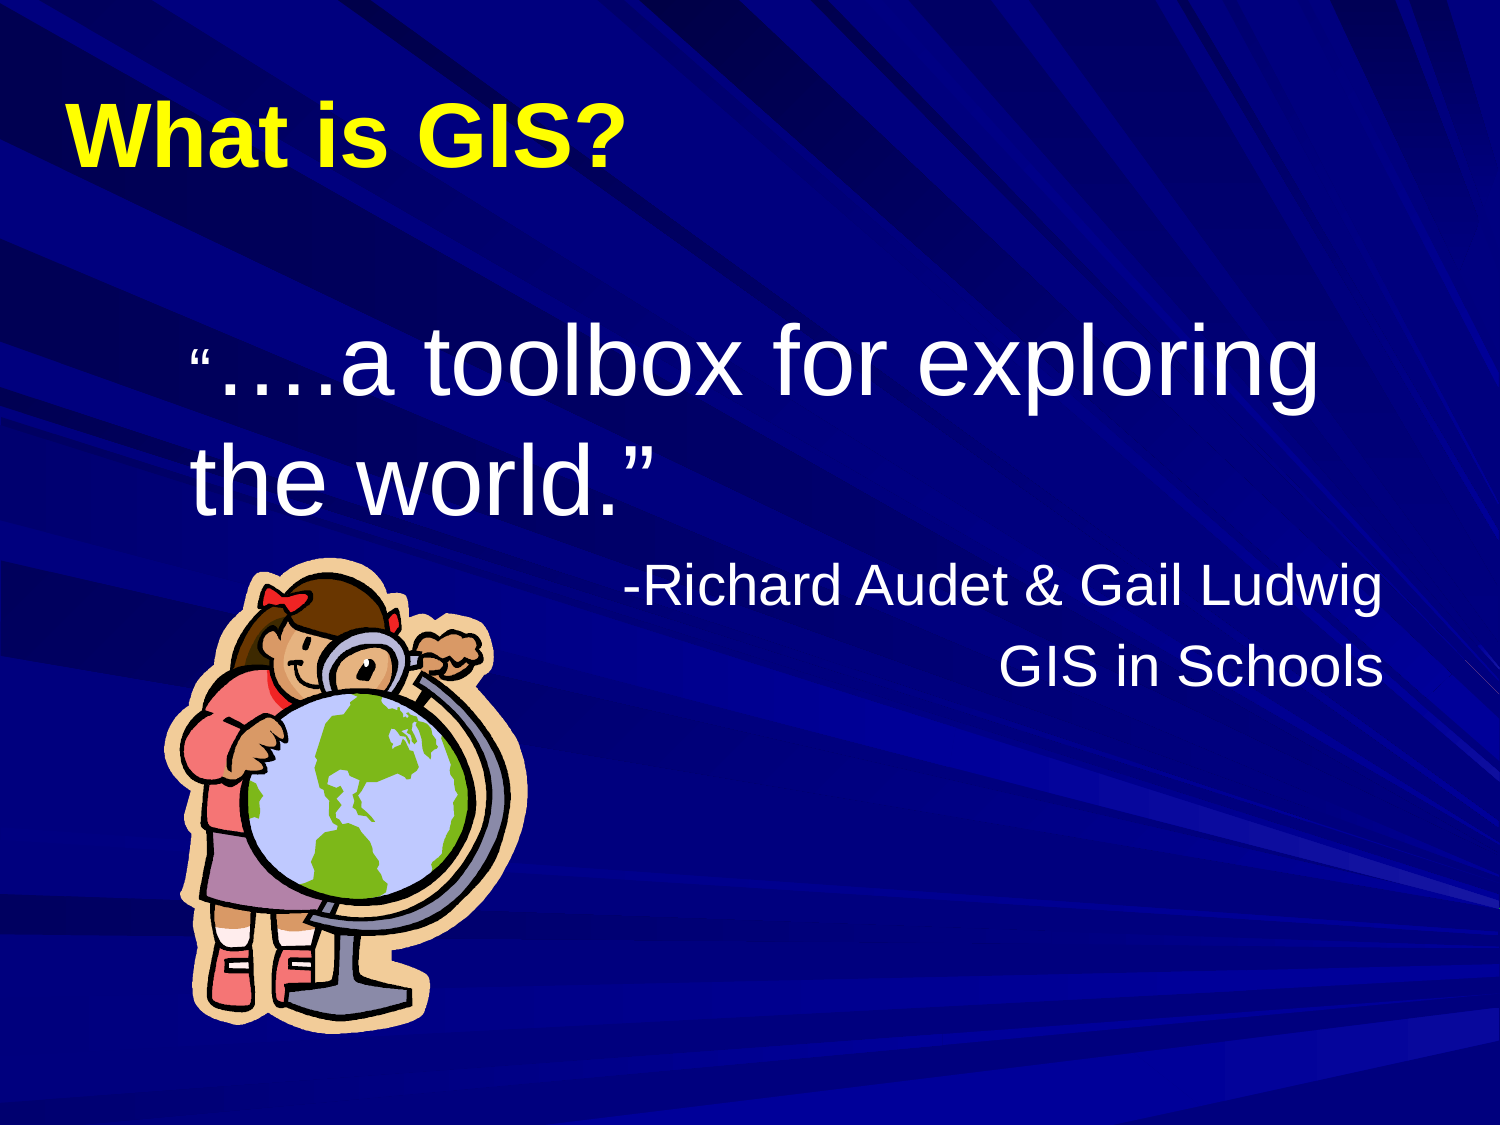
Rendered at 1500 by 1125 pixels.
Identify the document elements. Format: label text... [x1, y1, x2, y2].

title What is GIS? [49, 37, 1326, 226]
picture [162, 549, 537, 1043]
list “….a toolbox for exploring the world.” -Richard Audet & Gail Ludwig GIS in Schools [174, 287, 1401, 1088]
